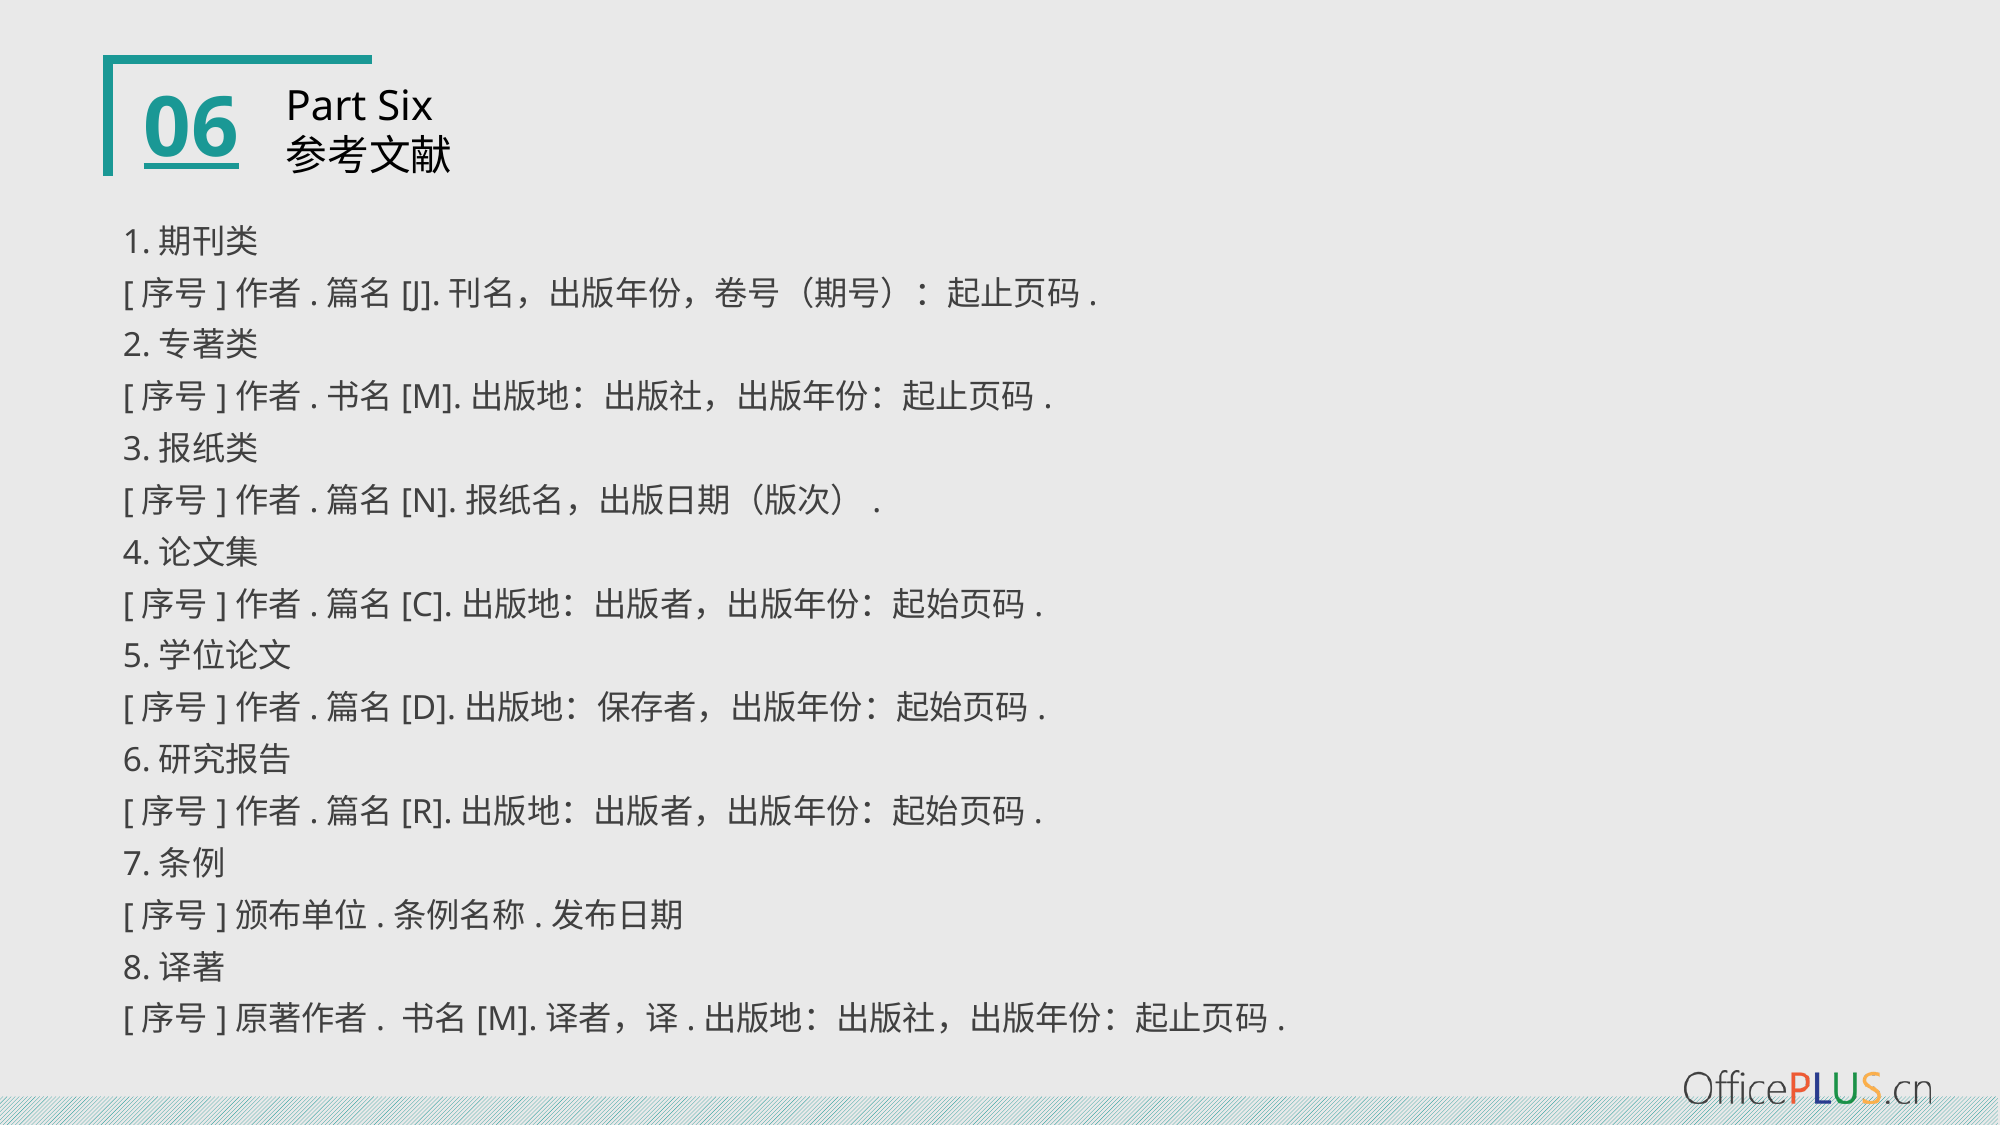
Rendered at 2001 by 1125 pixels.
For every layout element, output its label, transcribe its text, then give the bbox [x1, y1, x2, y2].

picture [1684, 1070, 1931, 1104]
text_box Part Six 参考文献 [270, 71, 631, 186]
text_box 1.期刊类 [序号]作者.篇名[J].刊名，出版年份，卷号（期号）：起止页码. 2.专著类 [序号]作者.书名[M].出版地：出版社，出版年份：起止页码. 3.报纸类 [序号]作者.篇名[N].报纸名，出版日期（版次）. 4.论文集 [序号]作者.篇名[C].出版地：出版者，出版年份：起始页码. 5.学位论文 [序号]作者.篇名[D].出版地：保存者，出版年份：起始页码. 6.研究报告 [序号]作者.篇名[R].出版地：出版者，出版年份：起始页码. 7.条例 [序号]颁布单位.条例名称.发布日期 8.译著 [序号]原著作者. 书名[M].译者，译.出版地：出版社，出版年份：起止页码. [108, 200, 1821, 1045]
text_box 06 [128, 66, 271, 181]
